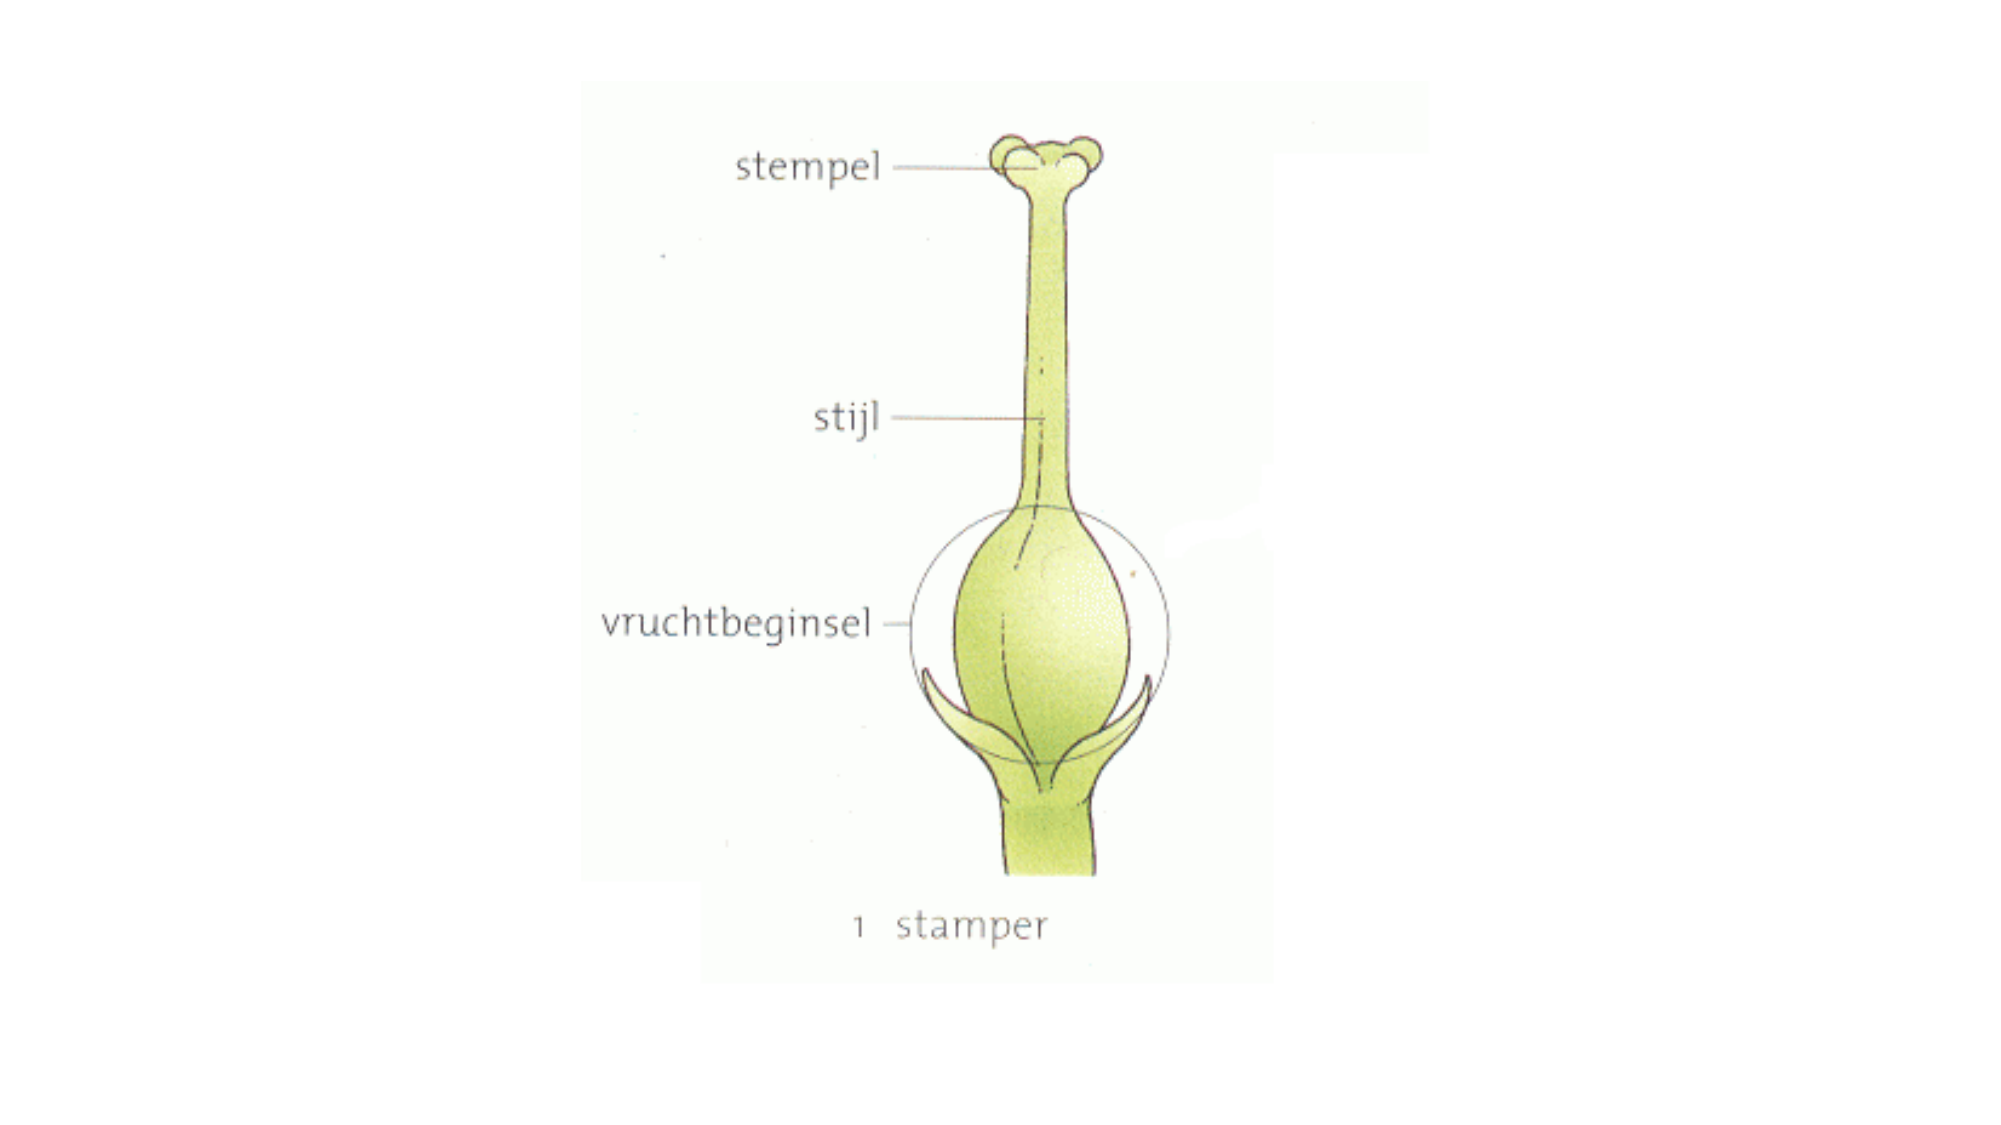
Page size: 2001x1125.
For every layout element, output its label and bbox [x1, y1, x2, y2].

picture [581, 81, 1446, 991]
